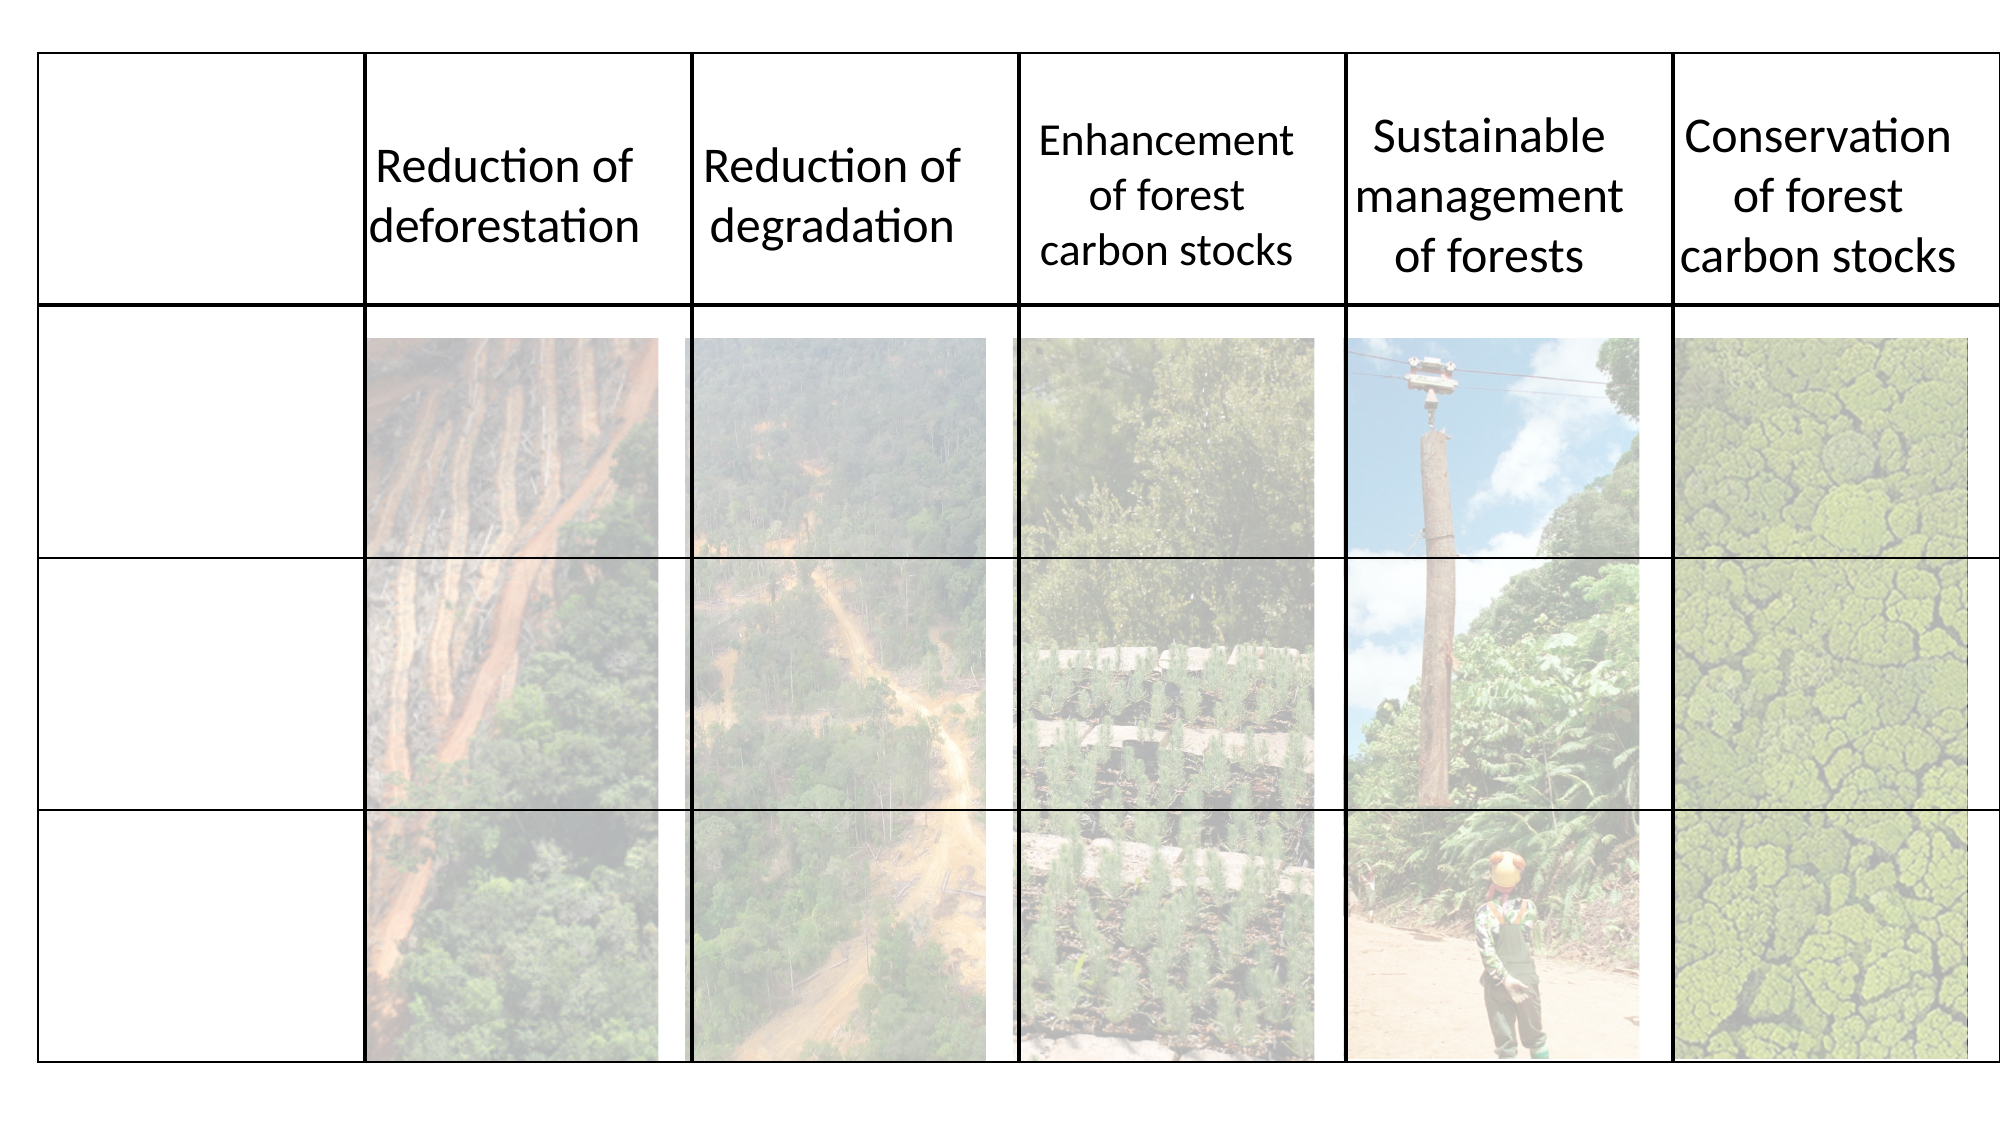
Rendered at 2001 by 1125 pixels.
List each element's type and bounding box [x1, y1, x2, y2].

text_box [345, 1063, 1968, 1068]
table_cell [39, 559, 363, 809]
table_cell [659, 811, 685, 1061]
table_cell [986, 811, 1012, 1061]
picture [1671, 338, 1968, 1059]
table_cell [1348, 307, 1671, 557]
table_cell [1348, 811, 1671, 1061]
table_cell [1675, 307, 1999, 557]
picture [365, 338, 659, 1063]
table_header [1348, 54, 1671, 303]
table_header [694, 54, 1017, 303]
table_header [1021, 54, 1344, 303]
table_cell [1675, 811, 1999, 1061]
table_cell [694, 307, 1017, 557]
table_cell [986, 559, 1012, 809]
table_cell [1968, 559, 1999, 809]
table_cell [1021, 307, 1344, 557]
table_cell [1640, 559, 1671, 809]
table_cell [1315, 559, 1342, 809]
picture [685, 338, 986, 1063]
table_cell [39, 307, 363, 557]
table_cell [1315, 811, 1344, 1061]
picture [1342, 338, 1640, 1059]
table_header [39, 54, 363, 303]
picture [1012, 338, 1315, 1063]
table_cell [367, 307, 690, 557]
table_cell [659, 559, 685, 809]
table_header [367, 54, 690, 303]
table_cell [39, 811, 363, 1061]
table_header [1675, 54, 1999, 303]
